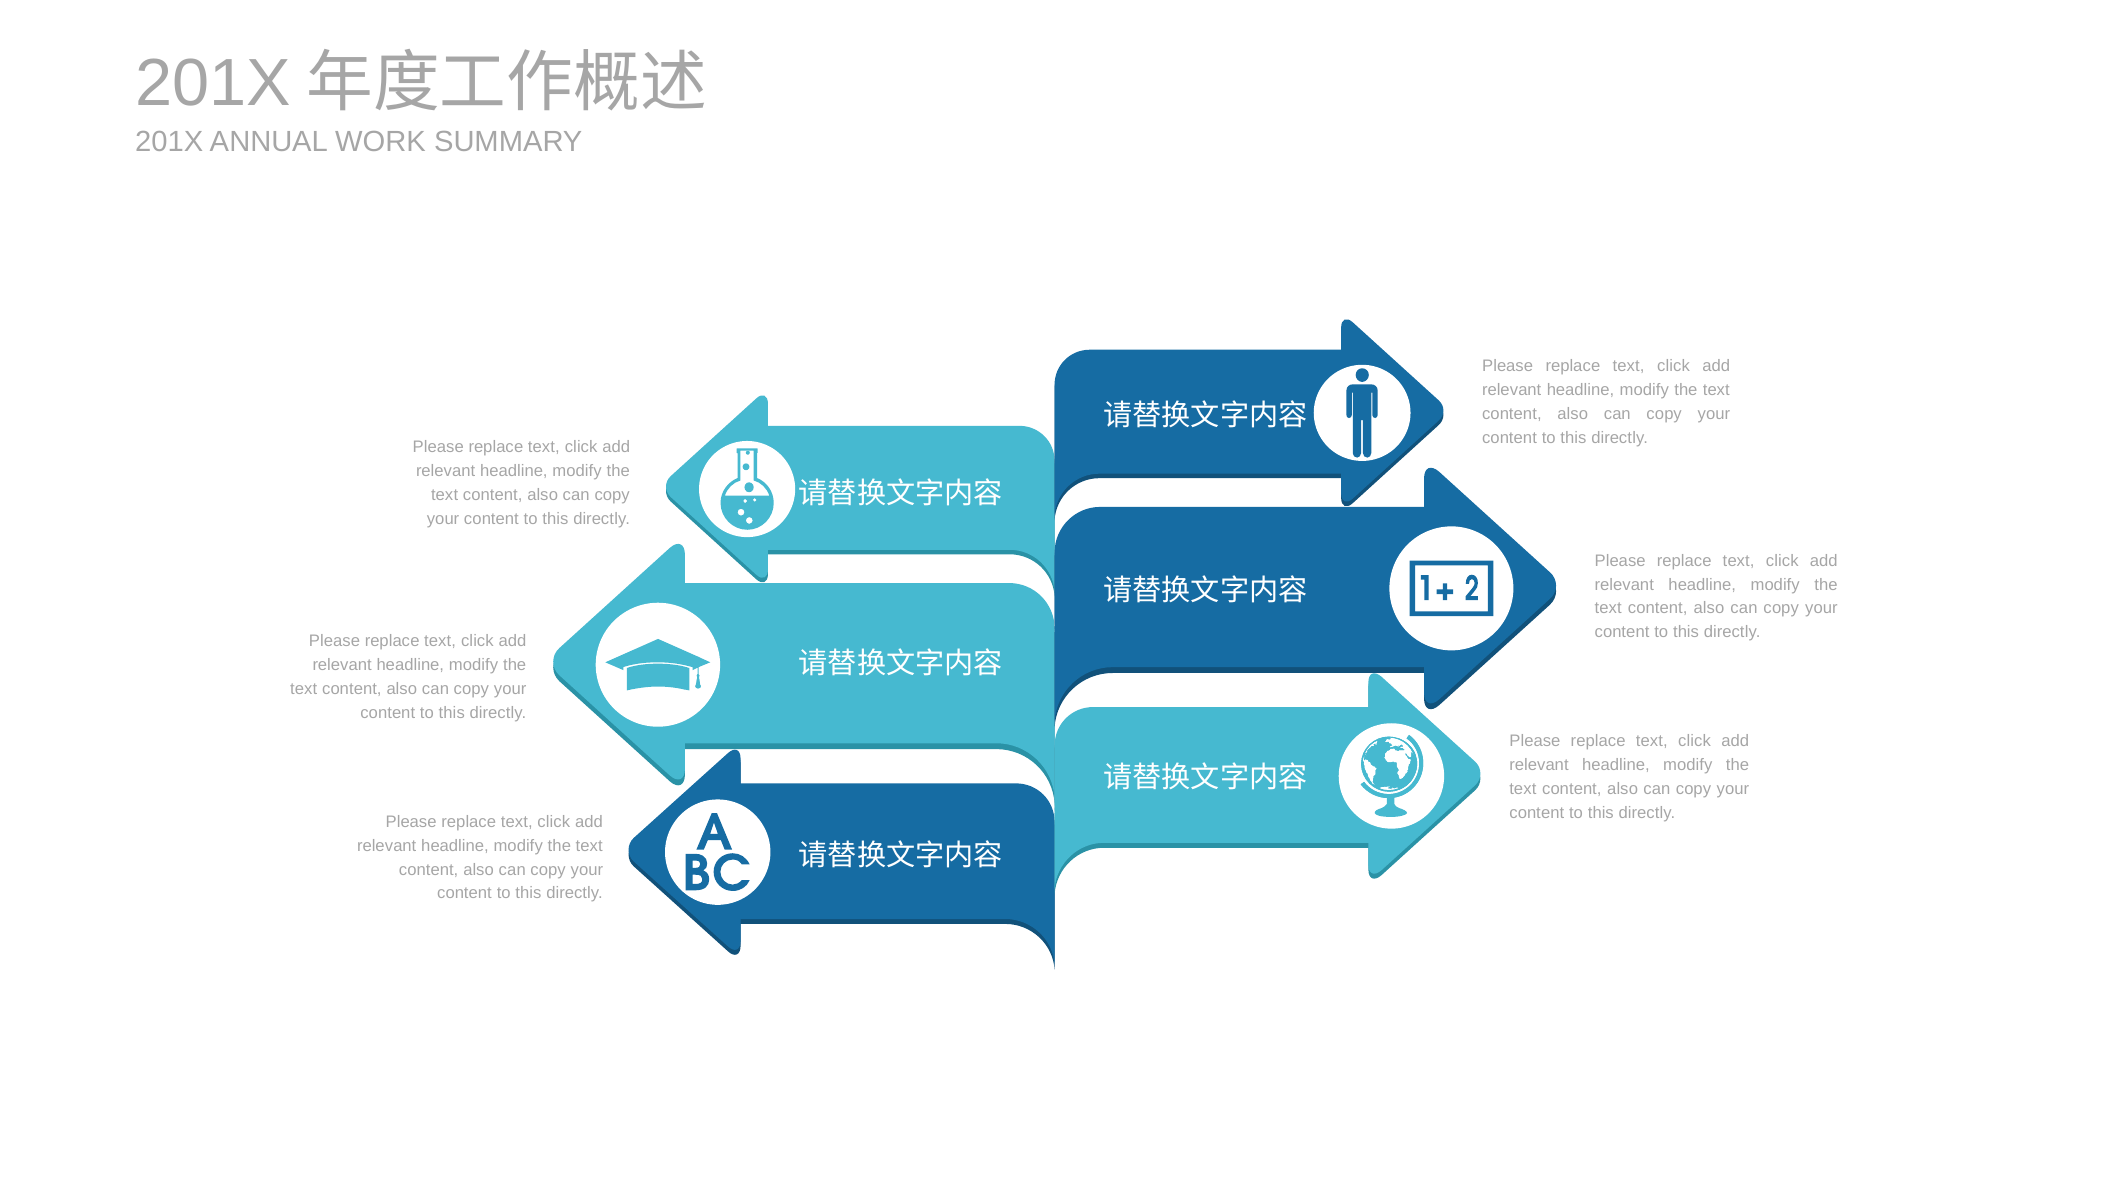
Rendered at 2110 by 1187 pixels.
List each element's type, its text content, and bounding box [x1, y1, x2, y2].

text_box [1054, 316, 1446, 464]
text_box Please replace text, click add relevant headline, modify the text content, also can copy your content to this directly. [373, 421, 652, 539]
text_box Please replace text, click add relevant headline, modify the text content, also can copy your content to this directly. [1461, 340, 1752, 458]
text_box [699, 440, 796, 538]
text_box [664, 392, 1054, 540]
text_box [595, 602, 721, 727]
text_box 201X ANNUAL WORK SUMMARY [135, 122, 596, 158]
text_box Please replace text, click add relevant headline, modify the text content, also can copy your content to this directly. [319, 796, 625, 913]
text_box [626, 804, 1055, 970]
text_box Please replace text, click add relevant headline, modify the text content, also can copy your content to this directly. [1573, 535, 1859, 652]
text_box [1054, 464, 1559, 728]
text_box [551, 540, 1054, 804]
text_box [1389, 526, 1514, 651]
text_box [1313, 364, 1411, 461]
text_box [664, 799, 771, 905]
text_box Please replace text, click add relevant headline, modify the text content, also can copy your content to this directly. [1488, 715, 1771, 833]
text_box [1338, 723, 1445, 829]
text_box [1054, 728, 1483, 894]
text_box 201X年度工作概述 [135, 38, 783, 119]
text_box Please replace text, click add relevant headline, modify the text content, also can copy your content to this directly. [261, 615, 548, 733]
